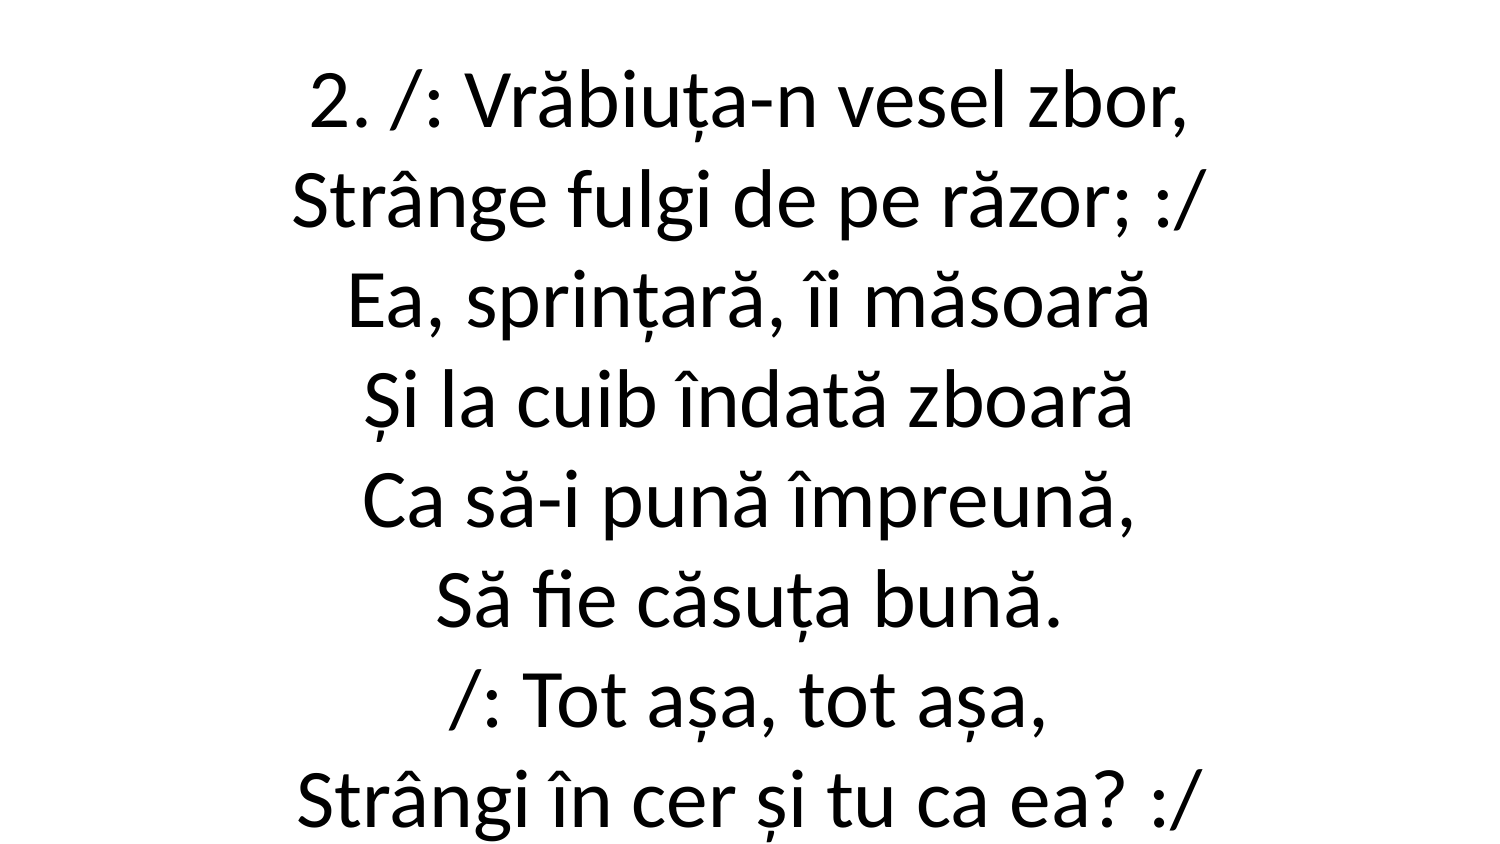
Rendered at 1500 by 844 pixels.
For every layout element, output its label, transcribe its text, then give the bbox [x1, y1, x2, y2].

text_box 2. /: Vrăbiuța-n vesel zbor, Strânge fulgi de pe răzor; :/ Ea, sprințară, îi măsoară Și la cuib îndată zboară Ca să-i pună împreună, Să fie căsuța bună. /: Tot așa, tot așa, Strângi în cer și tu ca ea? :/ [277, 0, 1223, 844]
